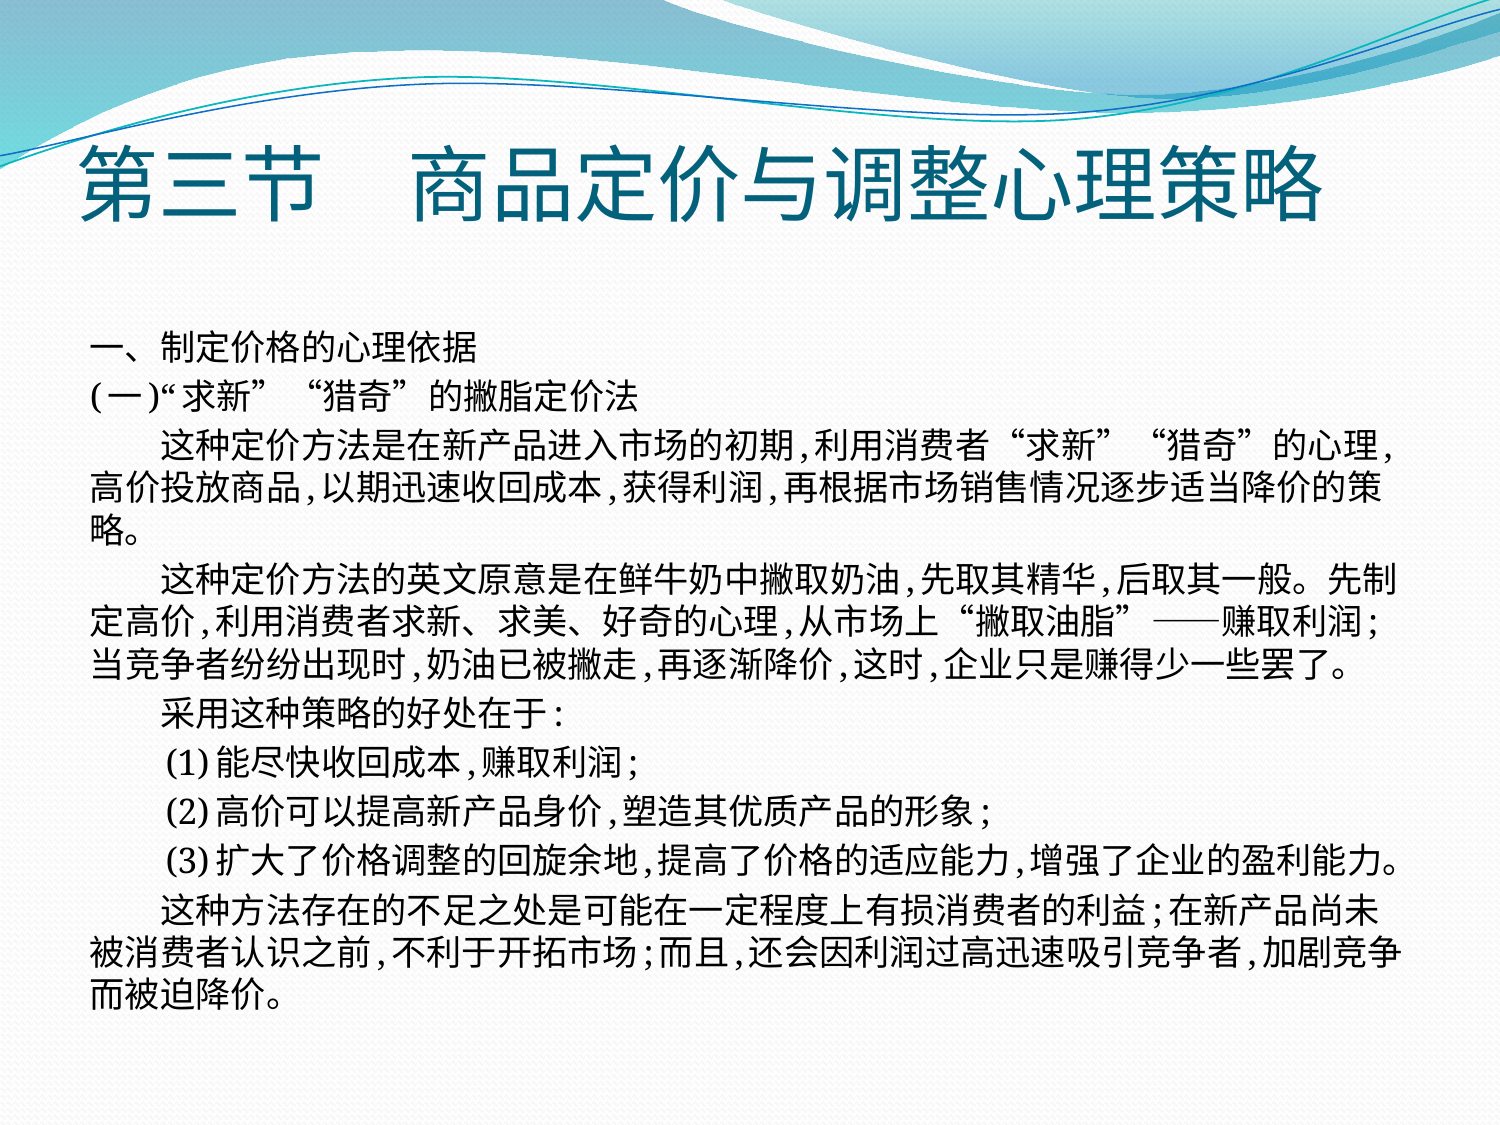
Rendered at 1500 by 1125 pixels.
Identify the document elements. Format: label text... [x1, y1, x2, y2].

title 第三节 商品定价与调整心理策略 [75, 115, 1425, 232]
list 一、制定价格的心理依据 (一)“求新”“猎奇”的撇脂定价法 这种定价方法是在新产品进入市场的初期,利用消费者“求新”“猎奇”的心理,高价投放商品,以期迅速收回成本,获得利润,再根据市场销售情况逐步适当降价的策略。 这种定价方法的英文原意是在鲜牛奶中撇取奶油,先取其精华,后取其一般。先制定高价,利用消费者求新、求美、好奇的心理,从市场上“撇取油脂”——赚取利润;当竞争者纷纷出现时,奶油已被撇走,再逐渐降价,这时,企业只是赚得少一些罢了。 采用这种策略的好处在于: (1)能尽快收回成本,赚取利润; (2)高价可以提高新产品身价,塑造其优质产品的形象; (3)扩大了价格调整的回旋余地,提高了价格的适应能力,增强了企业的盈利能力。 这种方法存在的不足之处是可能在一定程度上有损消费者的利益;在新产品尚未被消费者认识之前,不利于开拓市场;而且,还会因利润过高迅速吸引竞争者,加剧竞争而被迫降价。 [75, 317, 1425, 1094]
